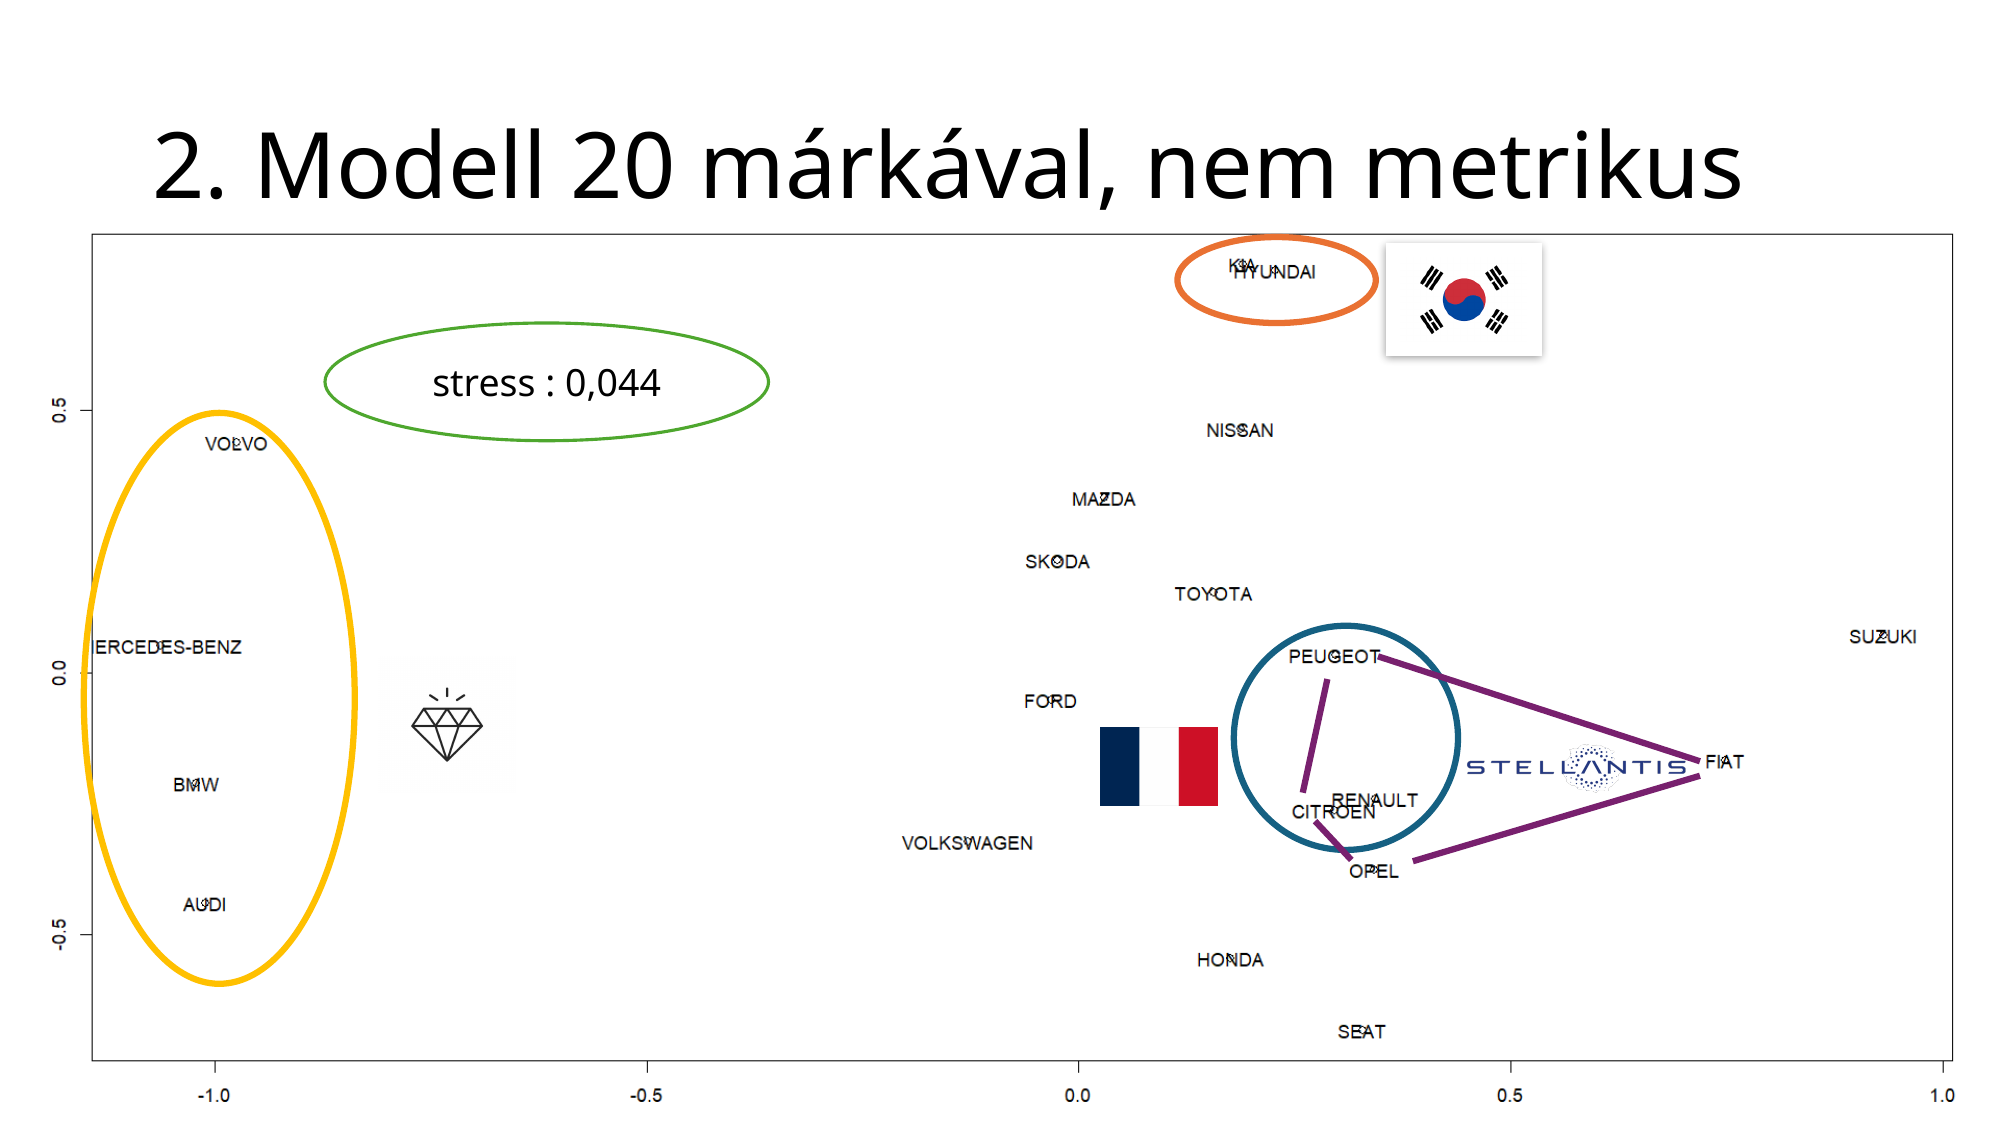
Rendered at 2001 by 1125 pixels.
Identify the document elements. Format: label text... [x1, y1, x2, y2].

title 2. Modell 20 márkával, nem metrikus [137, 59, 1863, 224]
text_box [1314, 820, 1352, 861]
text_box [1377, 655, 1701, 762]
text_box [1302, 678, 1328, 794]
picture [30, 224, 2000, 1111]
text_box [1412, 775, 1701, 862]
